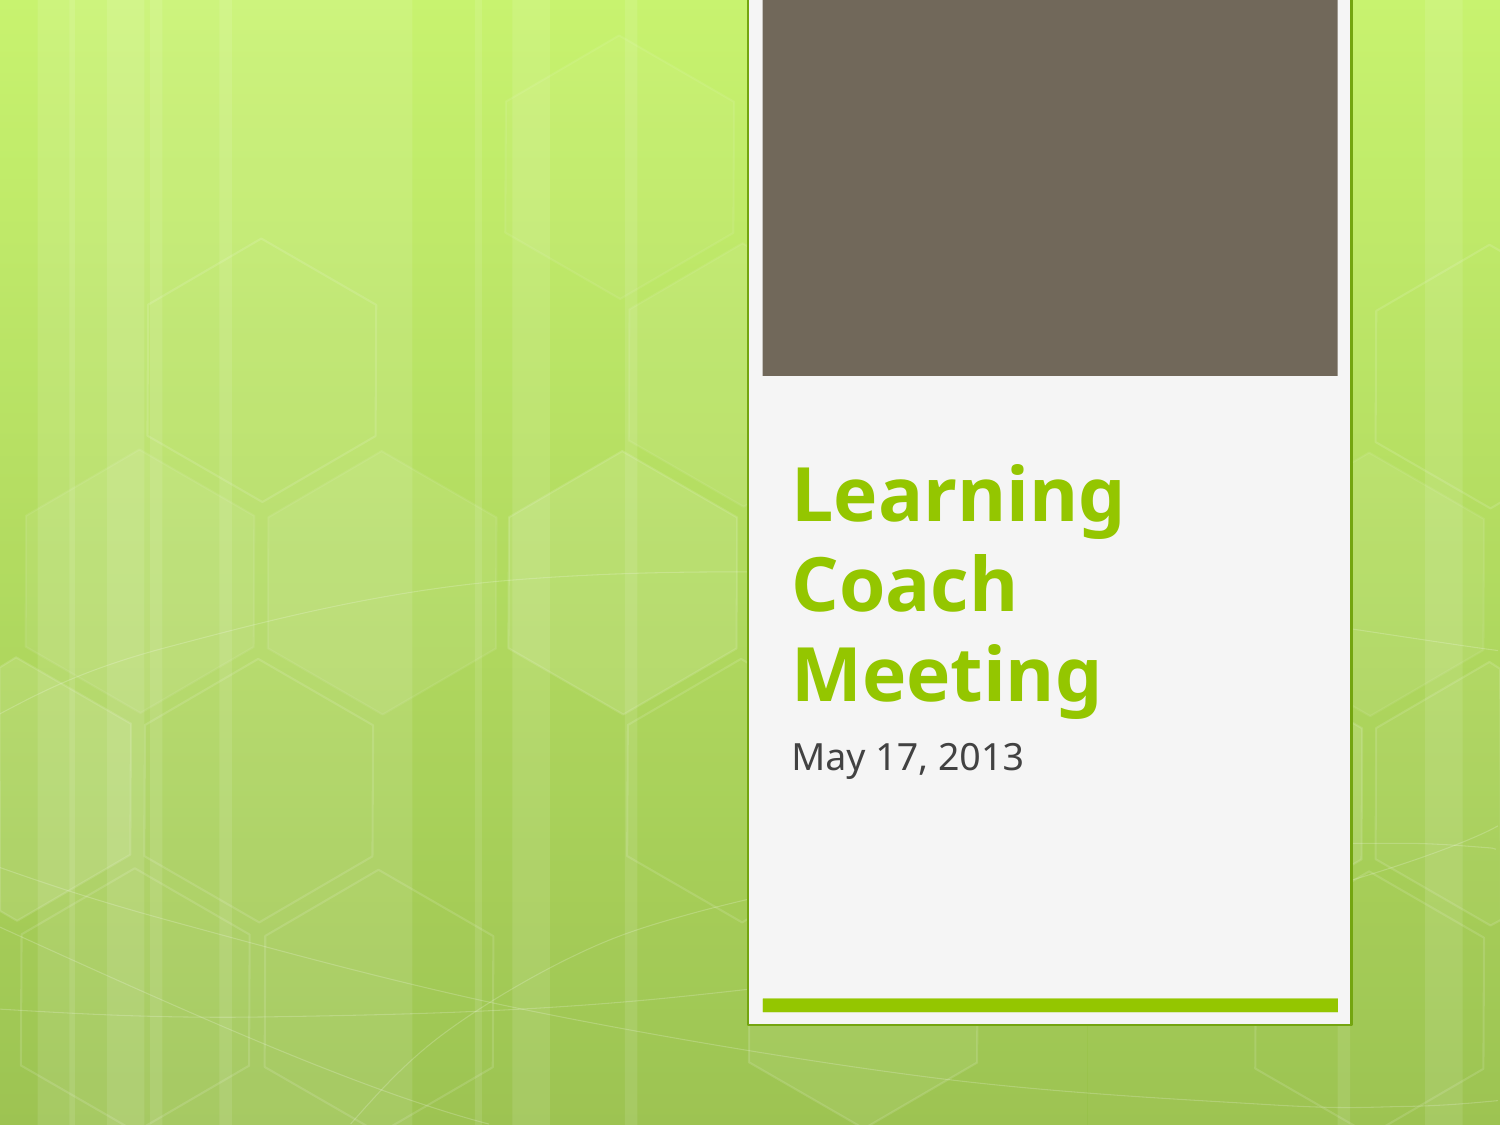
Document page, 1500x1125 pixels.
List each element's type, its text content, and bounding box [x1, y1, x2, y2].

subtitle May 17, 2013 [776, 725, 1320, 933]
title Learning Coach Meeting [776, 444, 1320, 724]
